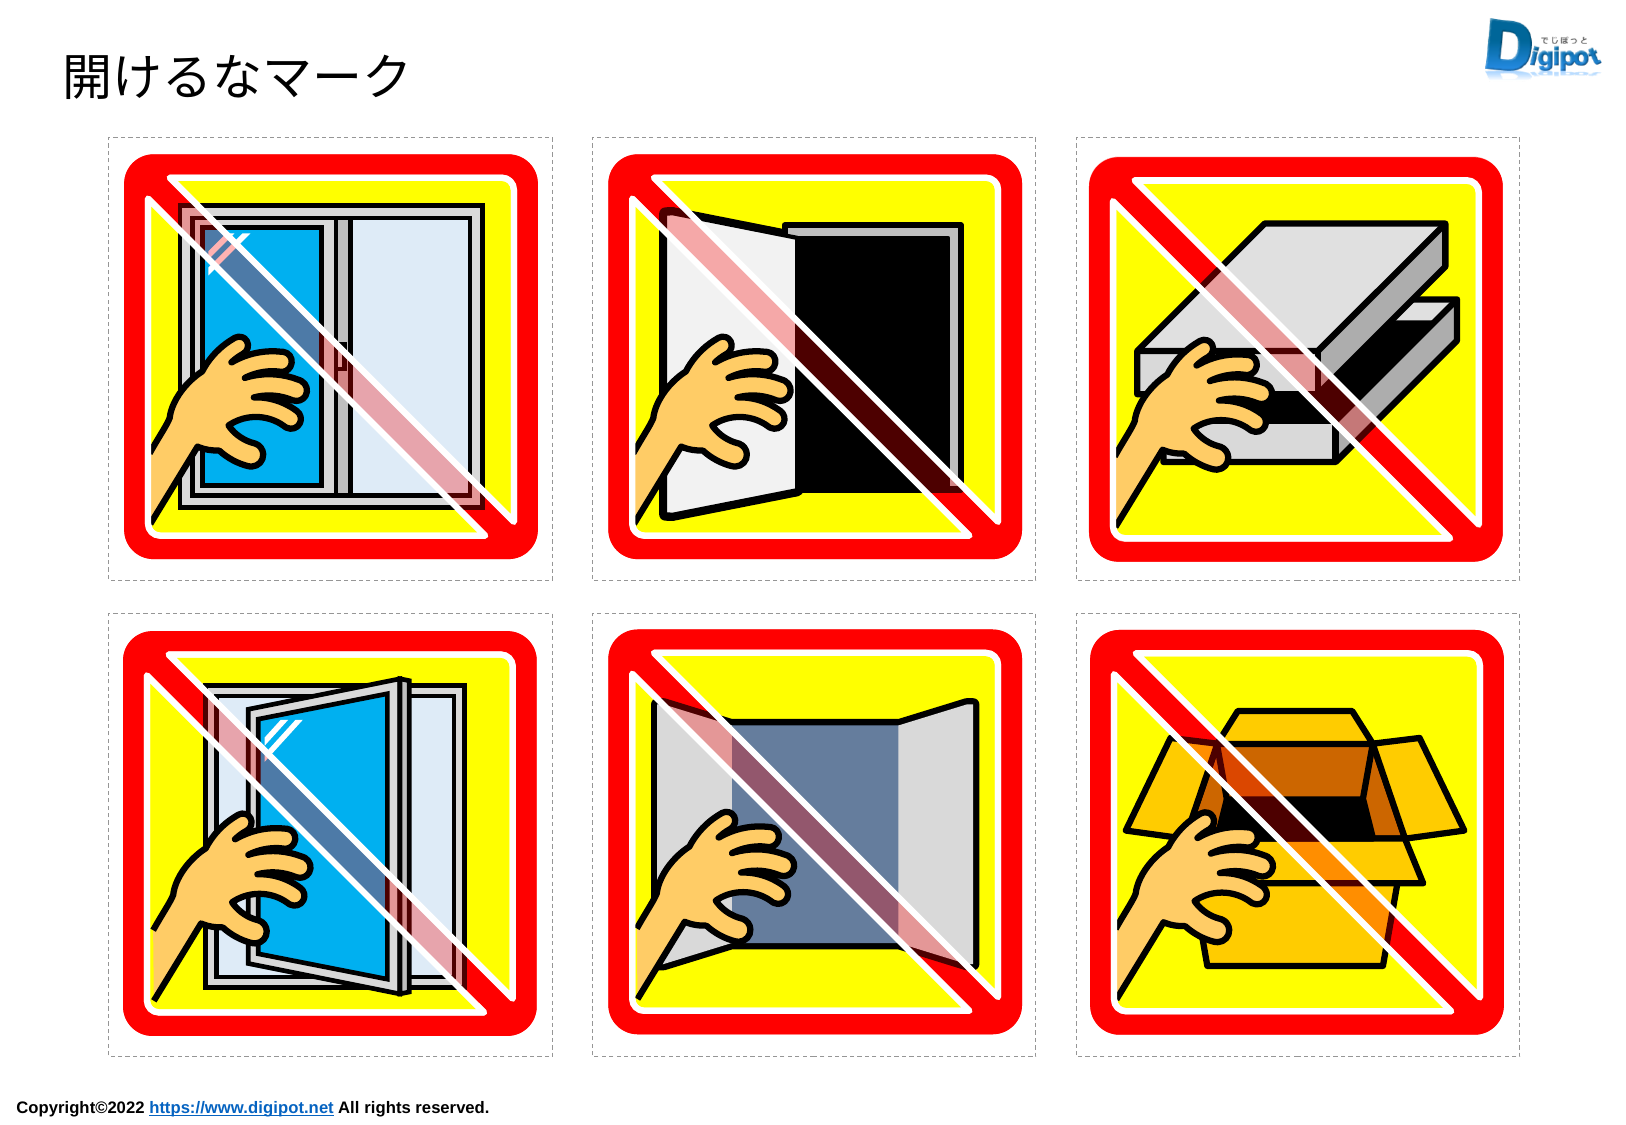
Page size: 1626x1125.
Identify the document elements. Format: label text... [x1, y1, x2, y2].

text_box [119, 627, 541, 1040]
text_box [1085, 153, 1507, 566]
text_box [604, 626, 1026, 1038]
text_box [604, 150, 1026, 563]
text_box 開けるなマーク [47, 38, 427, 113]
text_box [120, 150, 542, 563]
picture [1485, 18, 1602, 82]
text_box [1086, 626, 1508, 1039]
